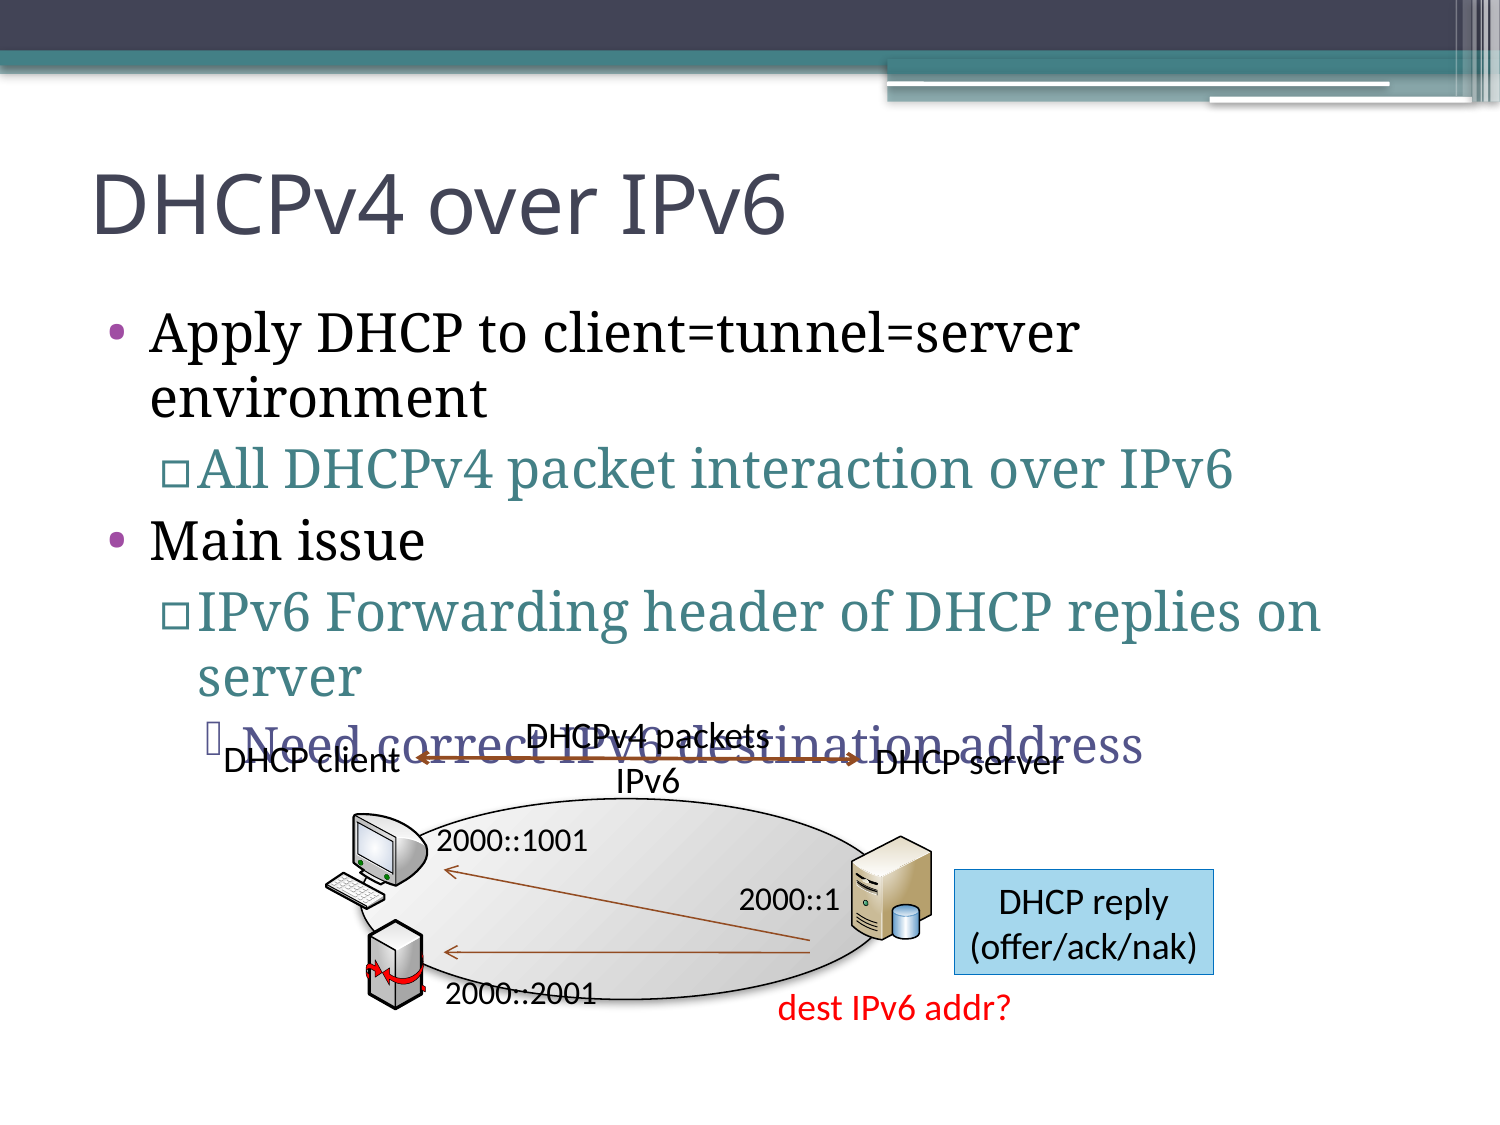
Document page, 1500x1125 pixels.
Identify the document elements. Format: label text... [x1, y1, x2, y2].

text_box DHCPv4 packets IPv6 [510, 704, 786, 755]
text_box 2000::1 [812, 869, 825, 925]
text_box 2000::2001 [446, 964, 613, 1019]
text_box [348, 916, 444, 1012]
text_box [443, 869, 811, 941]
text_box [832, 822, 951, 965]
text_box DHCP reply (offer/ack/nak) [954, 869, 1214, 975]
title DHCPv4 over IPv6 [75, 113, 1425, 289]
text_box 2000::1001 [434, 810, 604, 866]
text_box DHCP client [208, 727, 416, 788]
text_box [322, 810, 432, 941]
text_box dest IPv6 addr? [762, 975, 1028, 1036]
text_box DHCPv4 packets IPv6 [510, 770, 786, 809]
text_box DHCP server [860, 729, 1080, 790]
list Apply DHCP to client=tunnel=server environment All DHCPv4 packet interaction over IPv6 Main issue IPv6 Forwarding header of DHCP replies on server Need correct IPv6 destination address [75, 290, 1447, 1001]
